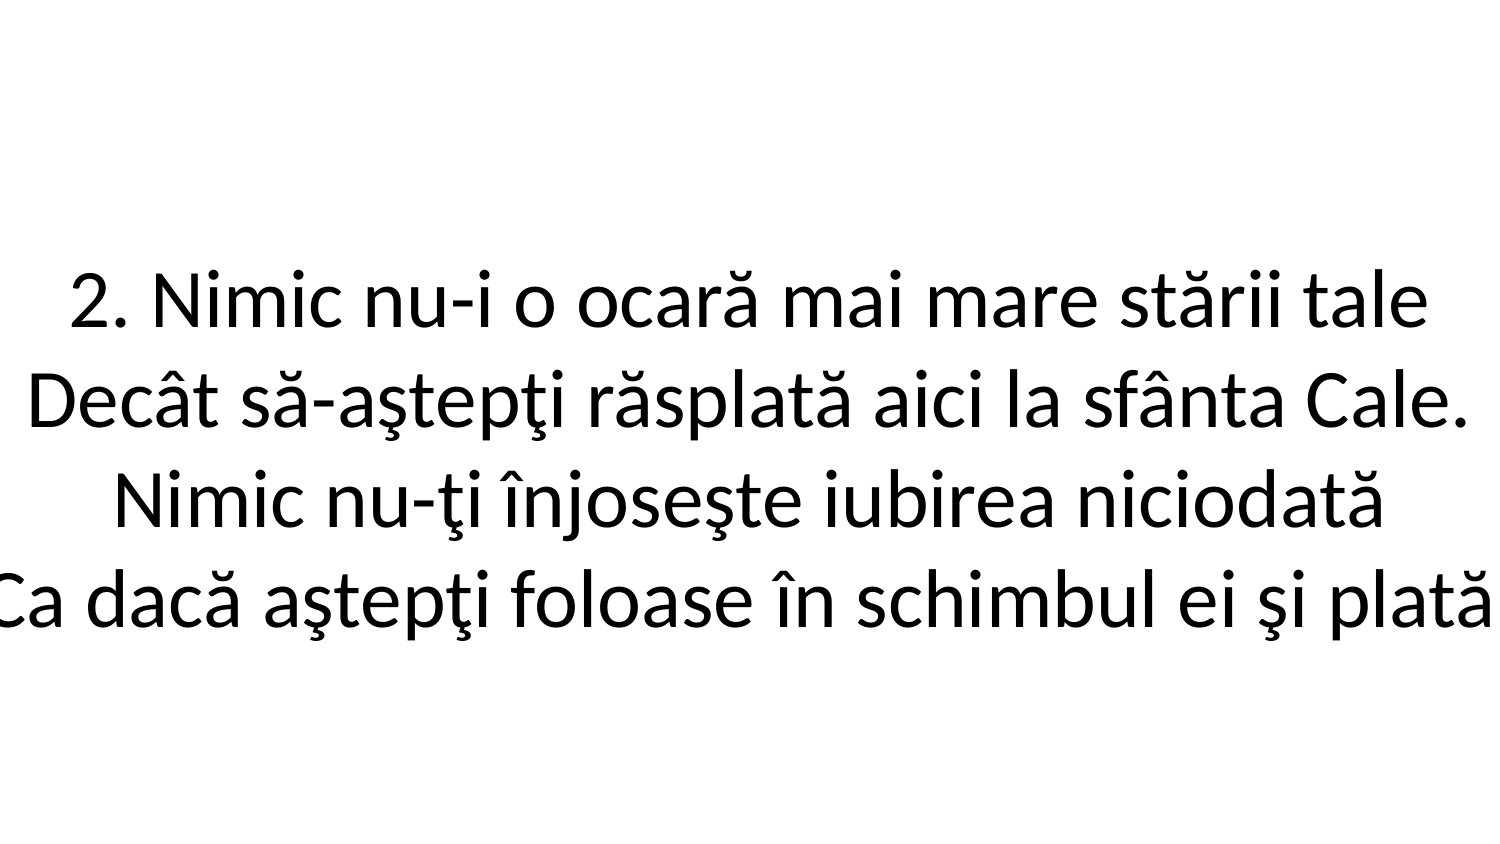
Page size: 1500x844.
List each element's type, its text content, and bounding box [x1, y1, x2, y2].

text_box 2. Nimic nu-i o ocară mai mare stării tale Decât să-aştepţi răsplată aici la sfânta Cale. Nimic nu-ţi înjoseşte iubirea niciodată Ca dacă aştepţi foloase în schimbul ei şi plată. [0, 192, 1500, 652]
